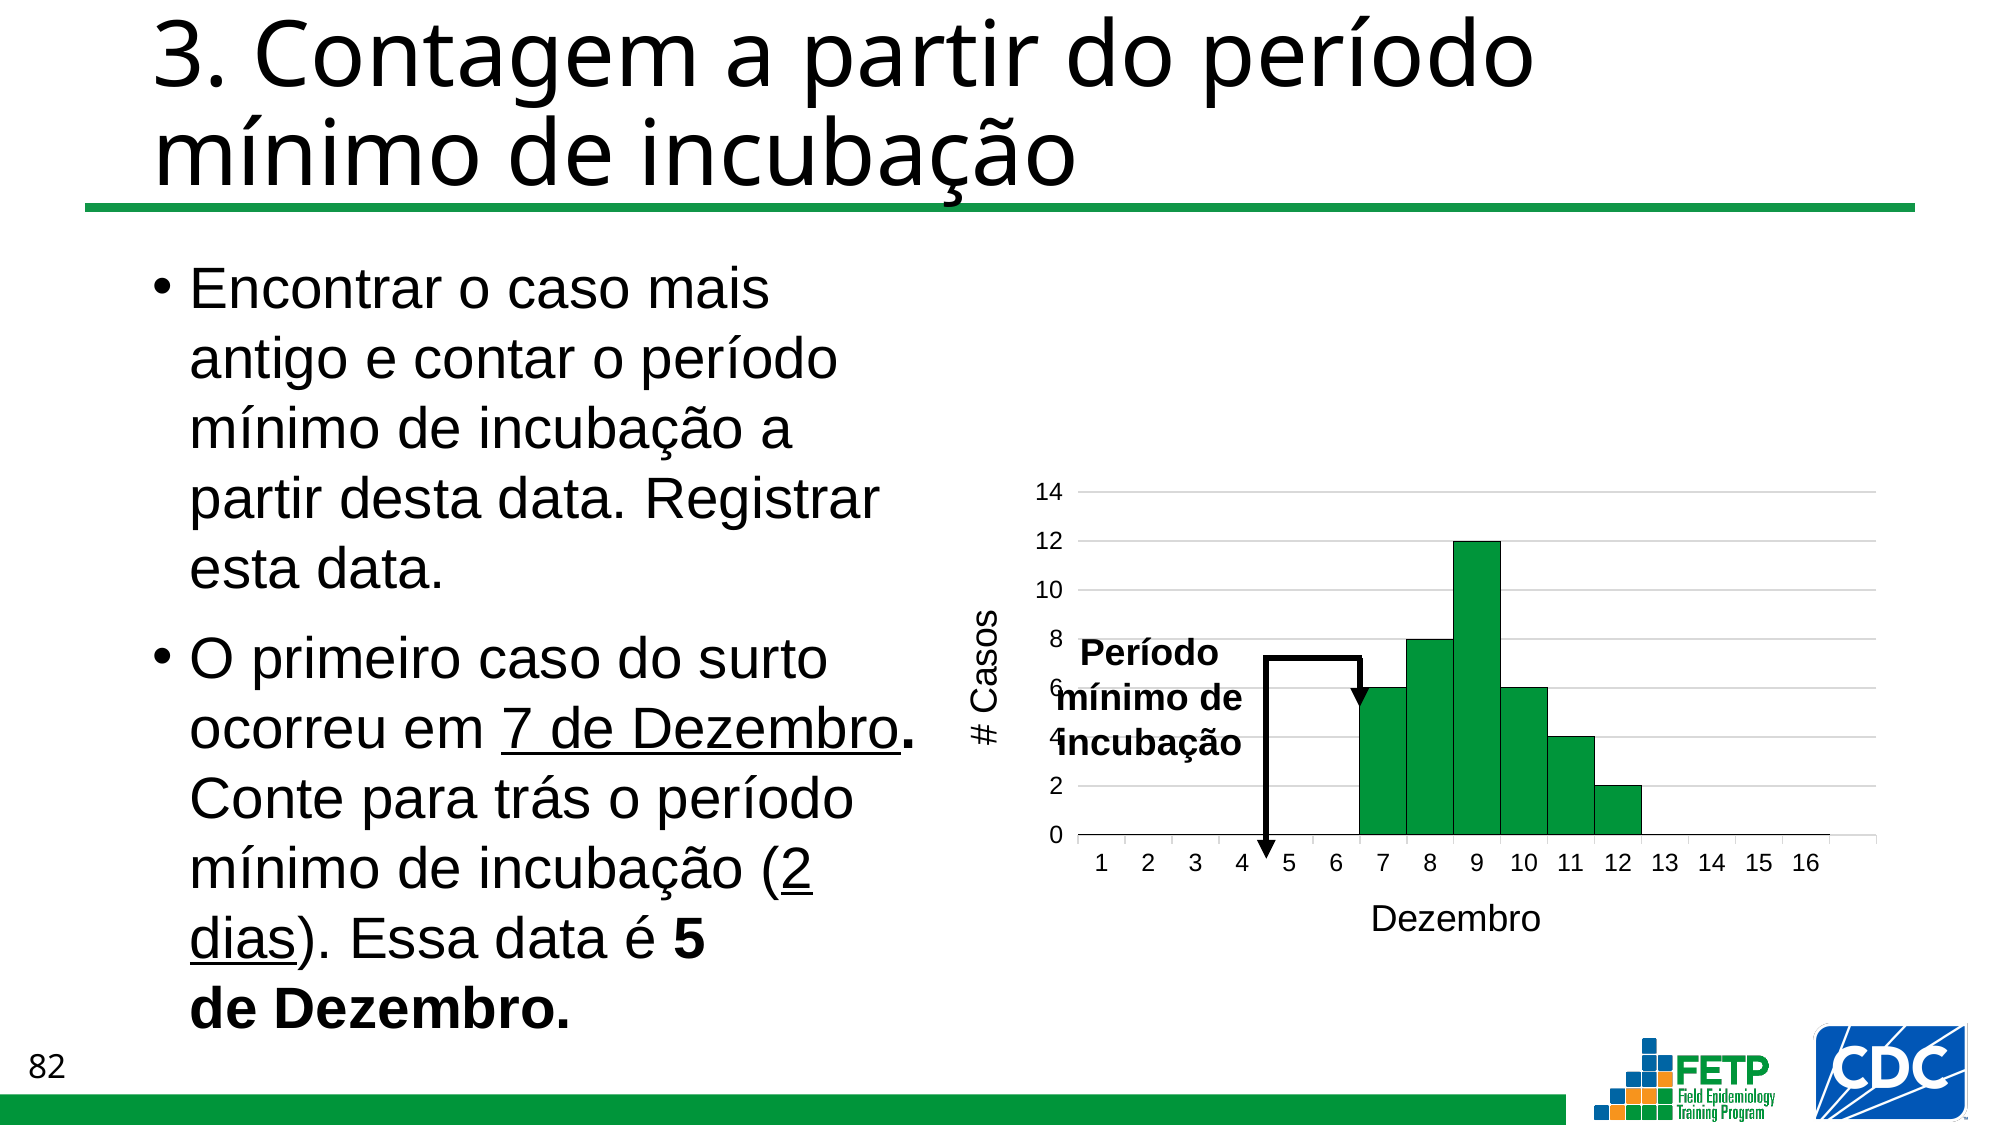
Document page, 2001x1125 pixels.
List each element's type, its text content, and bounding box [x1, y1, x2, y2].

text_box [1005, 621, 1363, 859]
title 3. Contagem a partir do período mínimo de incubação [137, 0, 1863, 207]
picture [1594, 1038, 1775, 1122]
list Encontrar o caso mais antigo e contar o período mínimo de incubação a partir desta data. Registrar esta data. O primeiro caso do surto ocorreu em 7 de Dezembro. Conte para trás o período mínimo de incubação (2 dias). Essa data é 5 de Dezembro. [137, 242, 955, 1004]
chart [924, 468, 1896, 976]
picture [1813, 1023, 1968, 1122]
